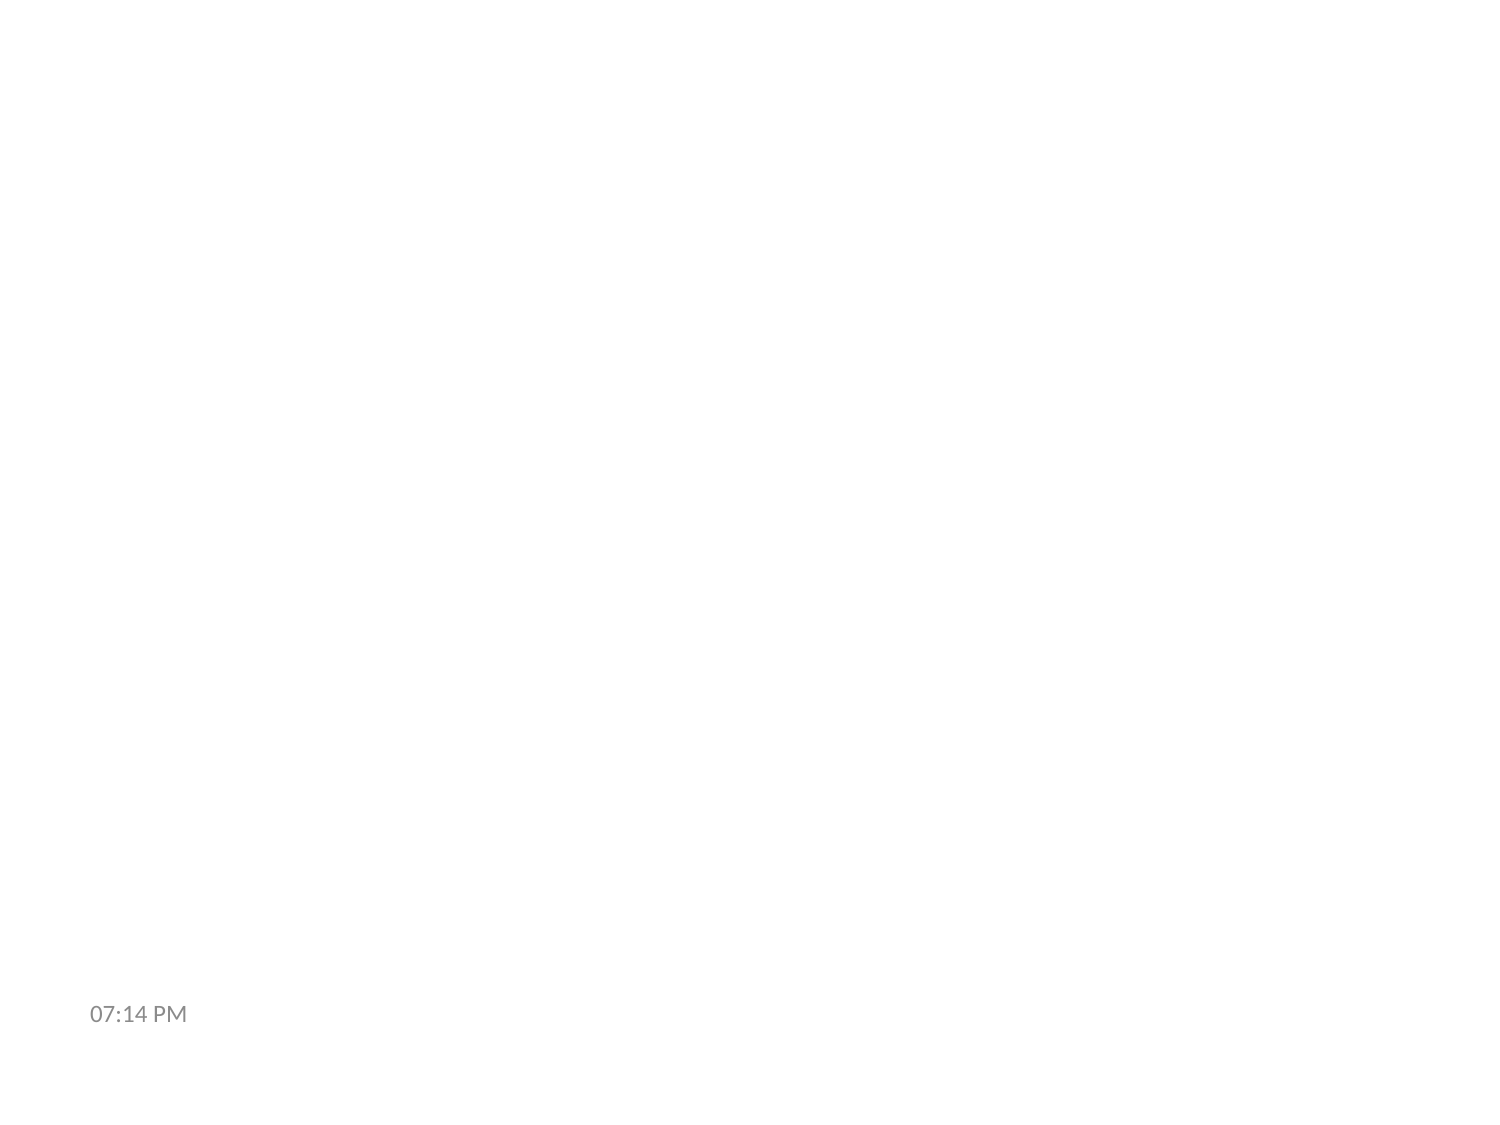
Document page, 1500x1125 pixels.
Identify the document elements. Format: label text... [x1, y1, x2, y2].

text_box 3:35 PM [75, 982, 425, 1043]
